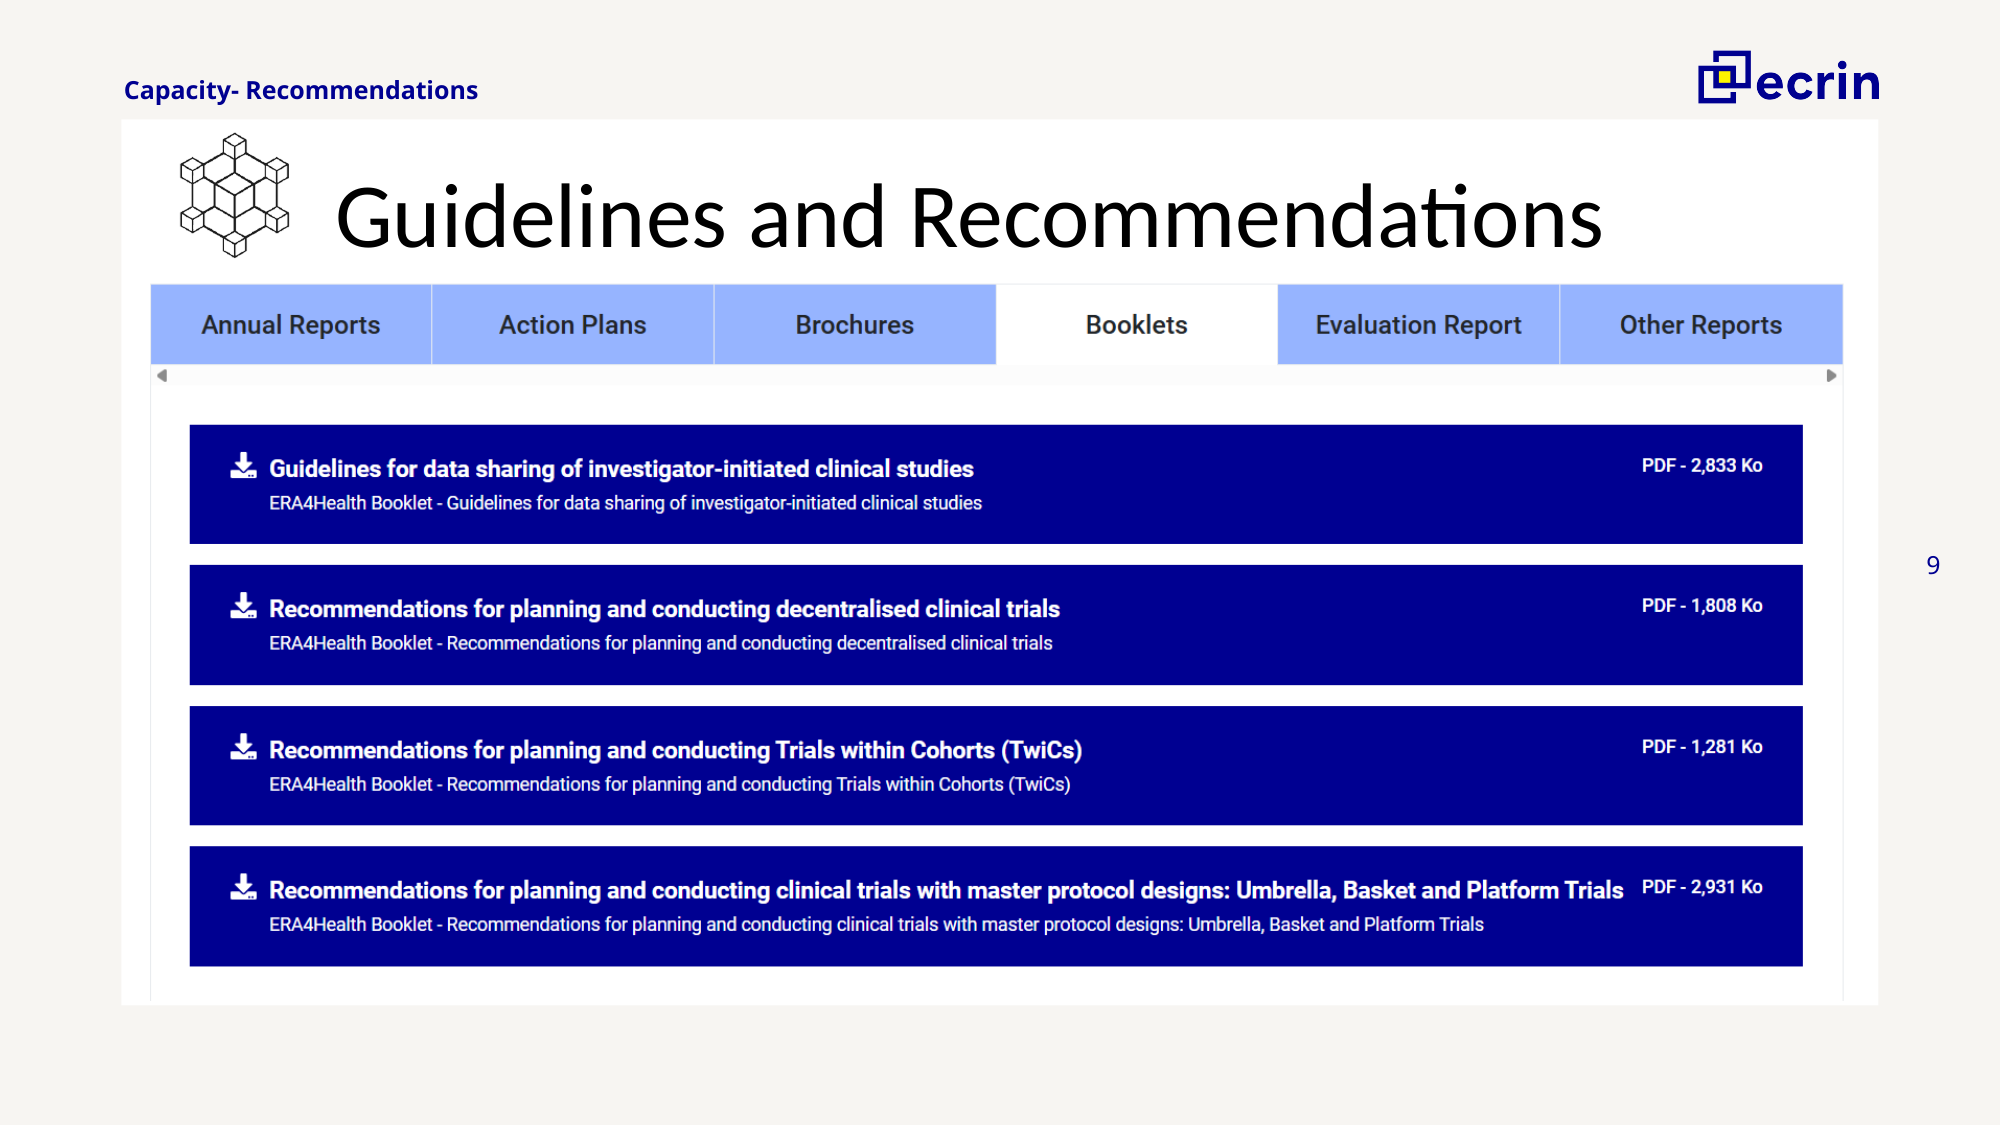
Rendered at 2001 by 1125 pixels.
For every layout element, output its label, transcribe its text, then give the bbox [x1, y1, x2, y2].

text_box Guidelines and Recommendations [320, 160, 1863, 247]
footer Capacity- Recommendations [108, 58, 784, 122]
picture [126, 123, 1874, 1002]
slide_number 9 [1894, 532, 1973, 600]
picture [1681, 33, 1902, 121]
